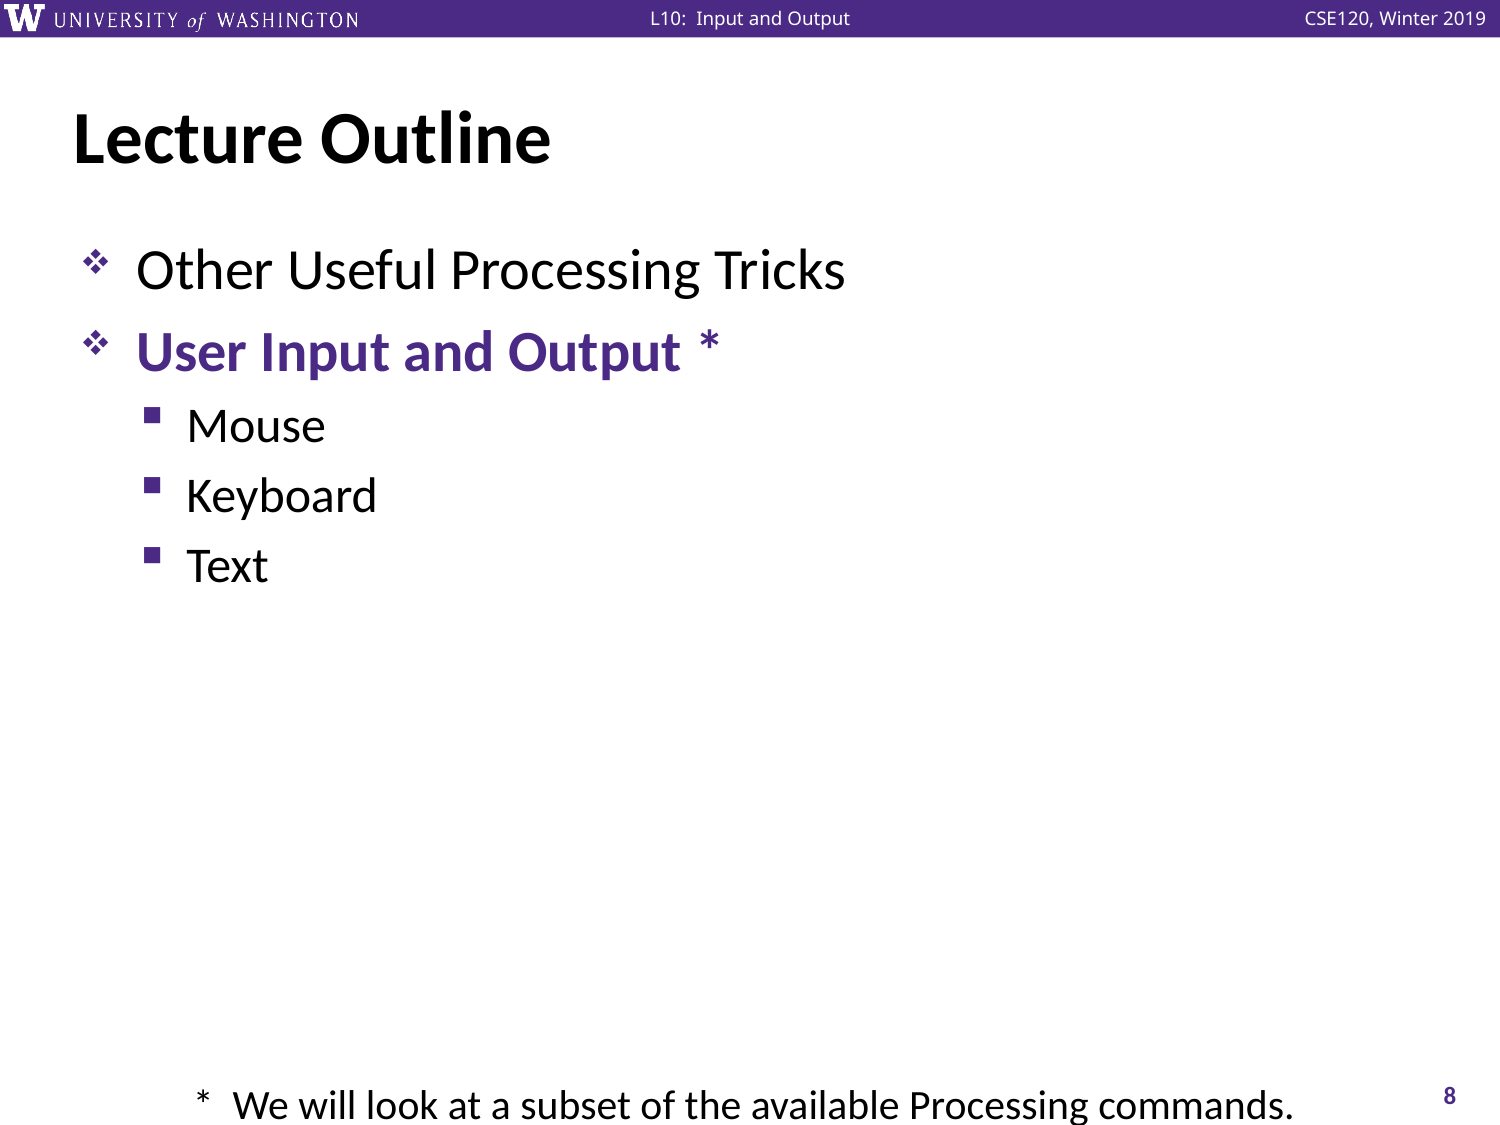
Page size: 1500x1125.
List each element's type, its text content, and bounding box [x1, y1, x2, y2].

picture [4, 4, 358, 32]
title Lecture Outline [58, 71, 1438, 197]
list Other Useful Processing Tricks User Input and Output * Mouse Keyboard Text * We will look at a subset of the available Processing commands. For a full list, see the Processing Reference. [64, 223, 1438, 1040]
slide_number 8 [1400, 1065, 1500, 1125]
